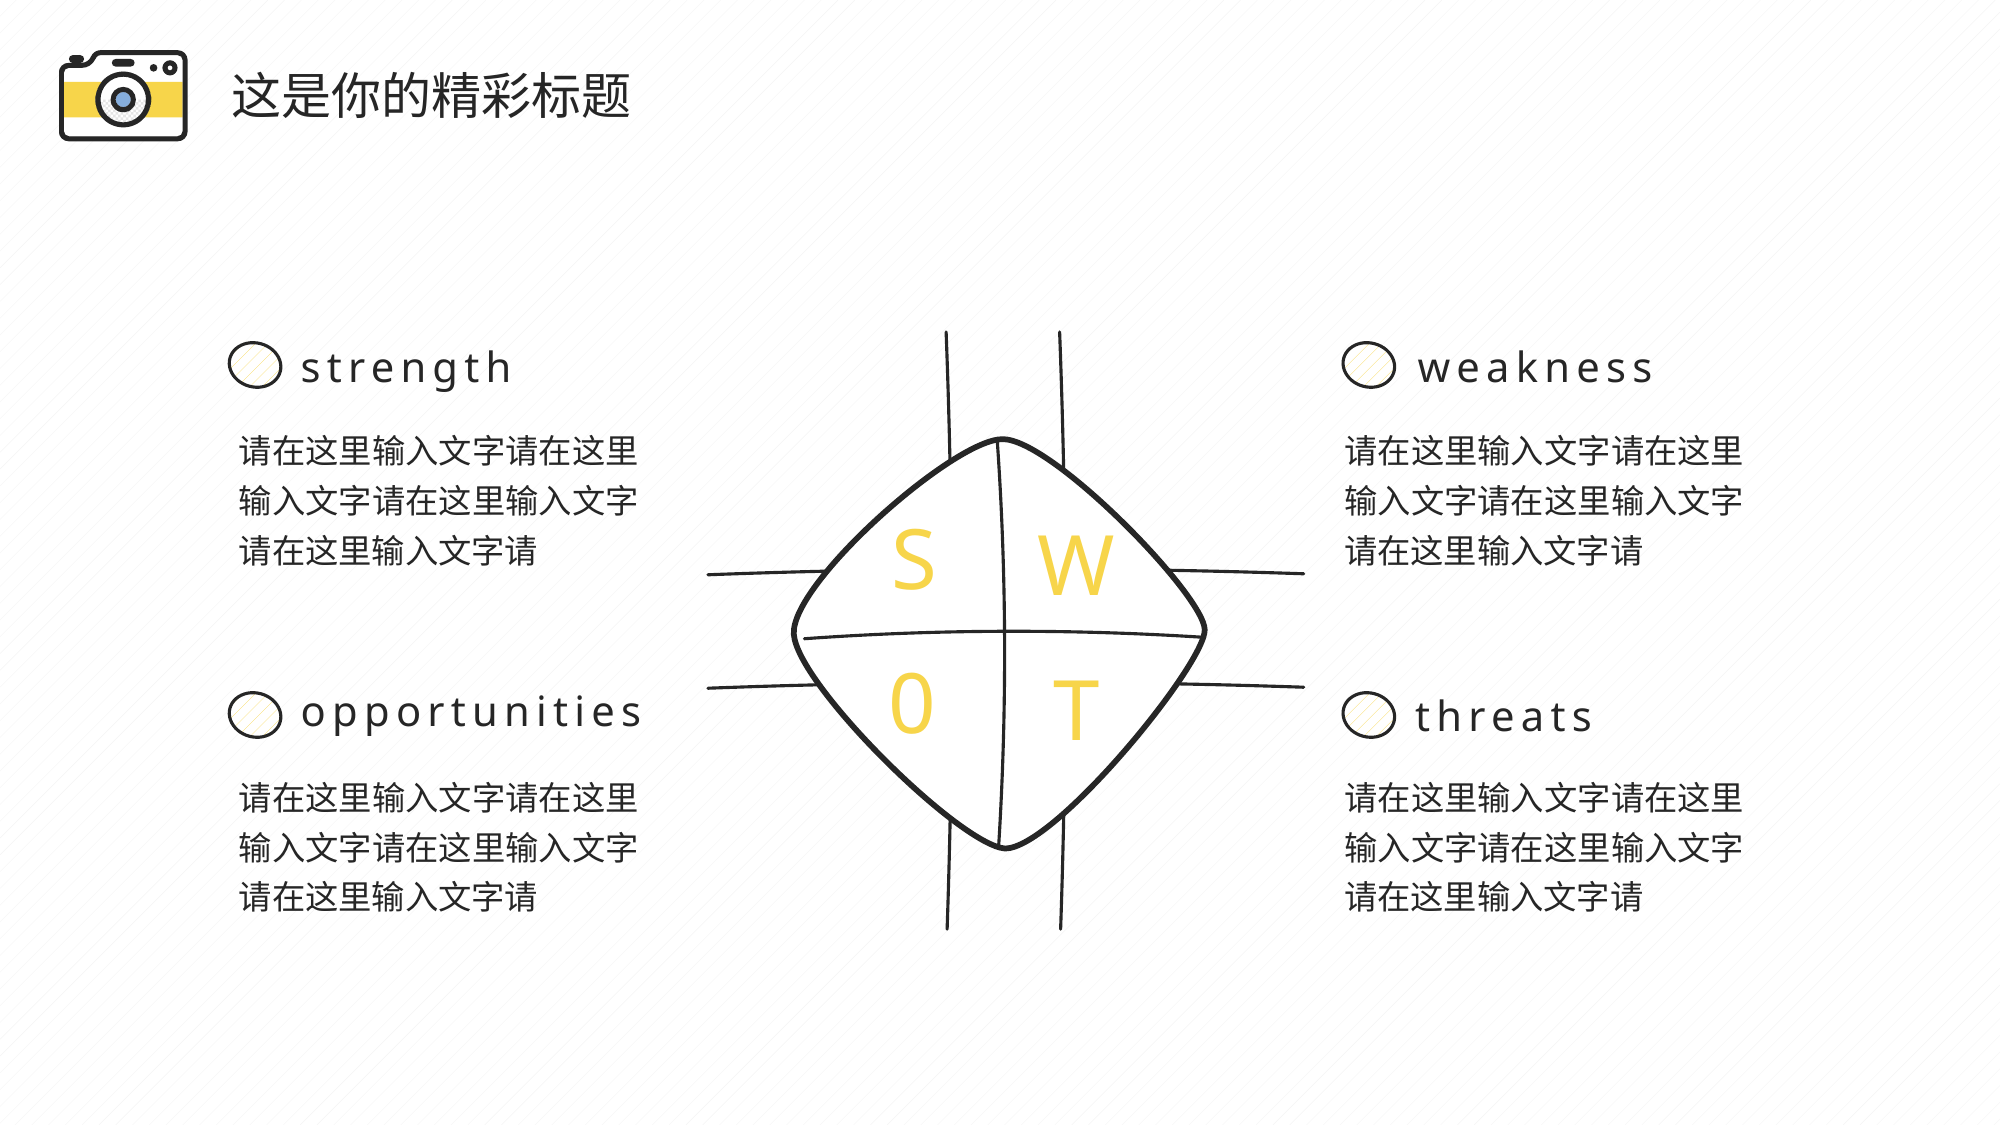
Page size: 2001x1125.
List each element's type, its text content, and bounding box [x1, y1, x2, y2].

text_box 请在这里输入文字请在这里输入文字请在这里输入文字请在这里输入文字请 [1329, 759, 1760, 924]
text_box [1343, 692, 1395, 738]
text_box 0 [824, 691, 993, 788]
picture [59, 49, 189, 141]
text_box [1164, 691, 1174, 703]
text_box opportunities [285, 677, 726, 743]
text_box W [988, 474, 1165, 568]
text_box [999, 438, 1072, 513]
text_box S [825, 468, 997, 568]
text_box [707, 568, 1304, 689]
text_box strength [285, 333, 594, 399]
text_box [996, 438, 1003, 522]
text_box [1343, 342, 1395, 388]
text_box 请在这里输入文字请在这里输入文字请在这里输入文字请在这里输入文字请 [224, 413, 654, 578]
text_box [1000, 751, 1085, 850]
text_box T [988, 691, 1165, 796]
text_box [934, 438, 997, 522]
text_box threats [1400, 682, 1709, 748]
text_box 请在这里输入文字请在这里输入文字请在这里输入文字请在这里输入文字请 [1329, 413, 1760, 578]
text_box [229, 692, 281, 738]
text_box [997, 742, 1005, 850]
text_box [911, 731, 998, 848]
text_box [229, 342, 281, 388]
text_box weakness [1402, 333, 1711, 399]
text_box 这是你的精彩标题 [217, 57, 689, 133]
text_box 请在这里输入文字请在这里输入文字请在这里输入文字请在这里输入文字请 [224, 759, 654, 924]
